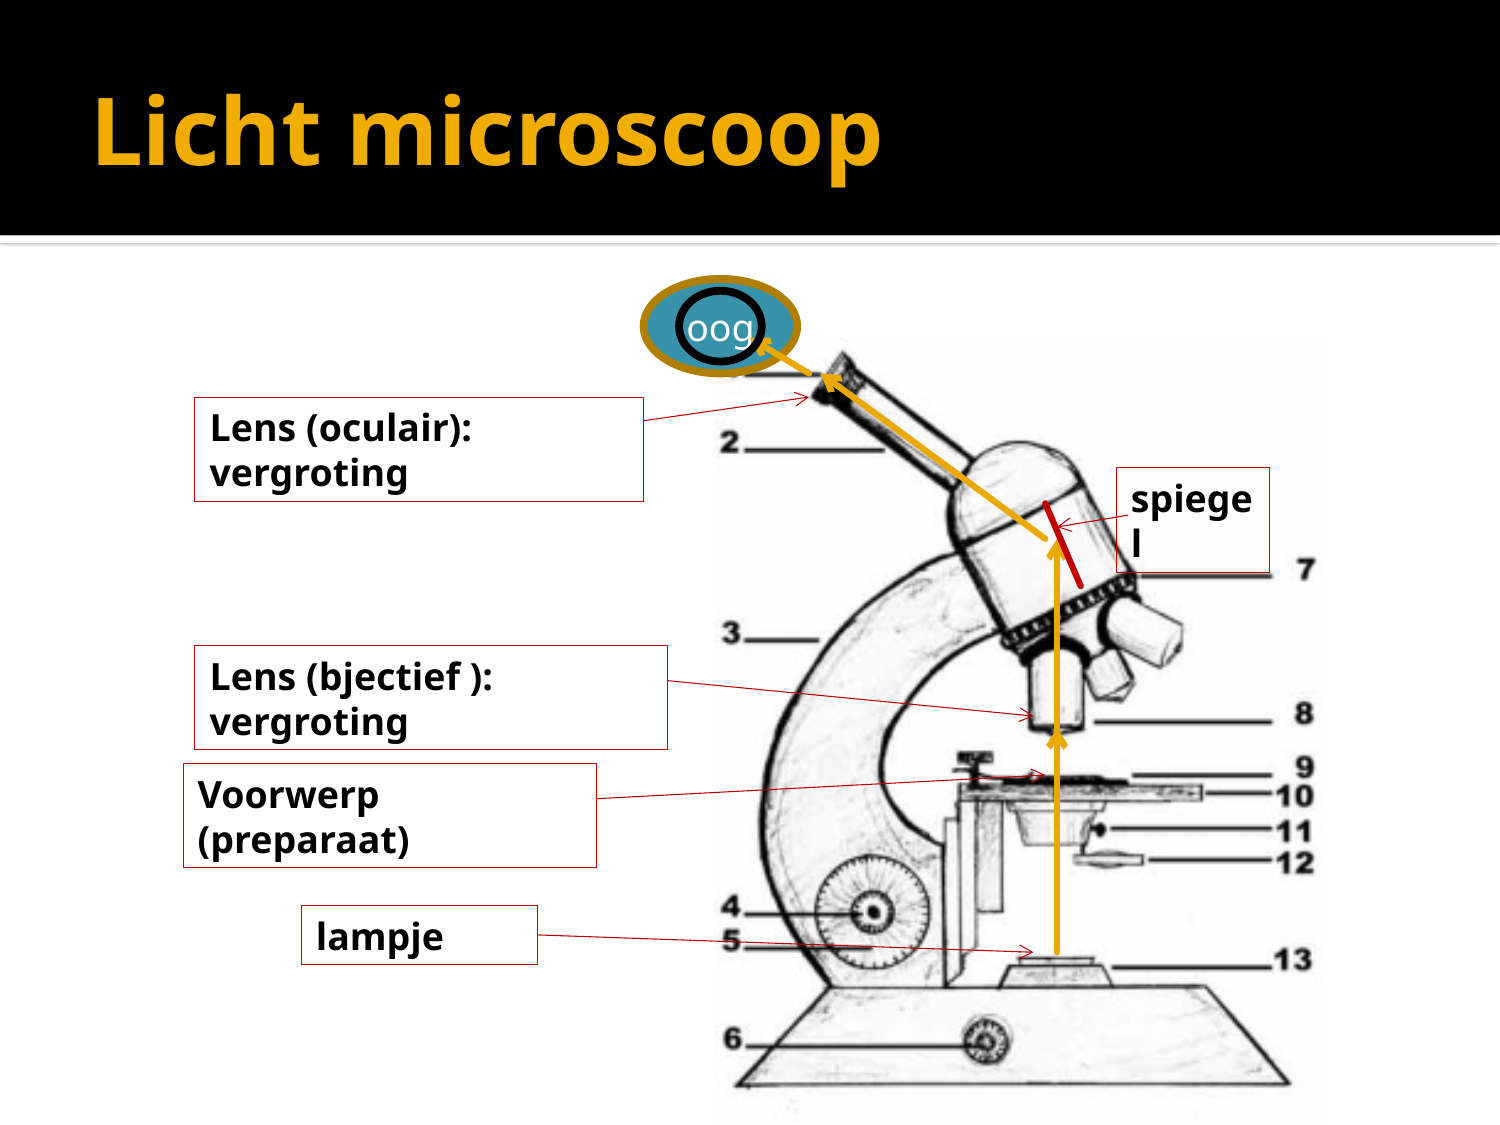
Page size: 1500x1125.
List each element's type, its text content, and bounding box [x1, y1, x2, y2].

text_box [749, 337, 809, 374]
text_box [537, 935, 1034, 953]
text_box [1045, 503, 1081, 587]
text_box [643, 397, 809, 421]
text_box oog [639, 274, 802, 377]
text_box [1057, 515, 1128, 527]
title Licht microscoop [75, 25, 1425, 231]
text_box Lens (bjectief ): vergroting [194, 645, 668, 750]
text_box Voorwerp (preparaat) [183, 763, 597, 868]
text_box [820, 373, 1046, 539]
picture [714, 336, 1329, 1125]
text_box Lens (oculair): vergroting [194, 397, 644, 502]
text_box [667, 680, 1034, 716]
text_box [675, 286, 766, 364]
text_box lampje [301, 905, 538, 965]
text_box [596, 775, 1046, 799]
